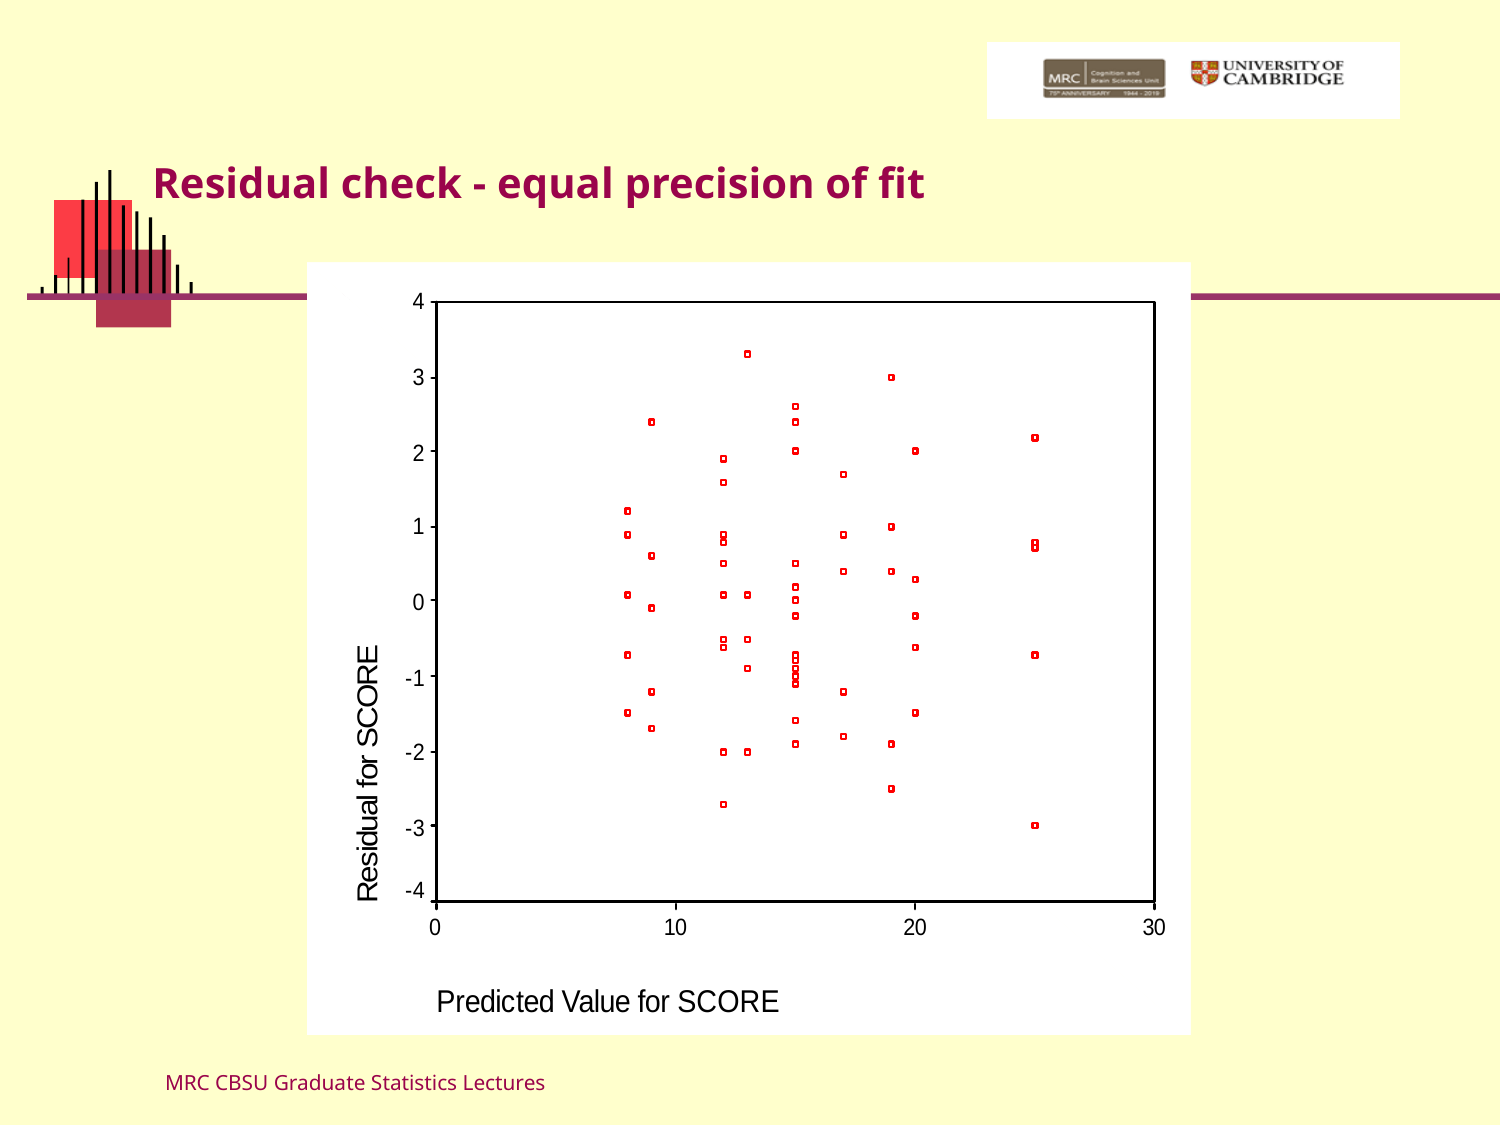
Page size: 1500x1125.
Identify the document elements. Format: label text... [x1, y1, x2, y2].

title Residual check - equal precision of fit [137, 137, 988, 233]
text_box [306, 262, 1194, 1038]
footer MRC CBSU Graduate Statistics Lectures [149, 1062, 988, 1101]
picture [987, 42, 1400, 119]
